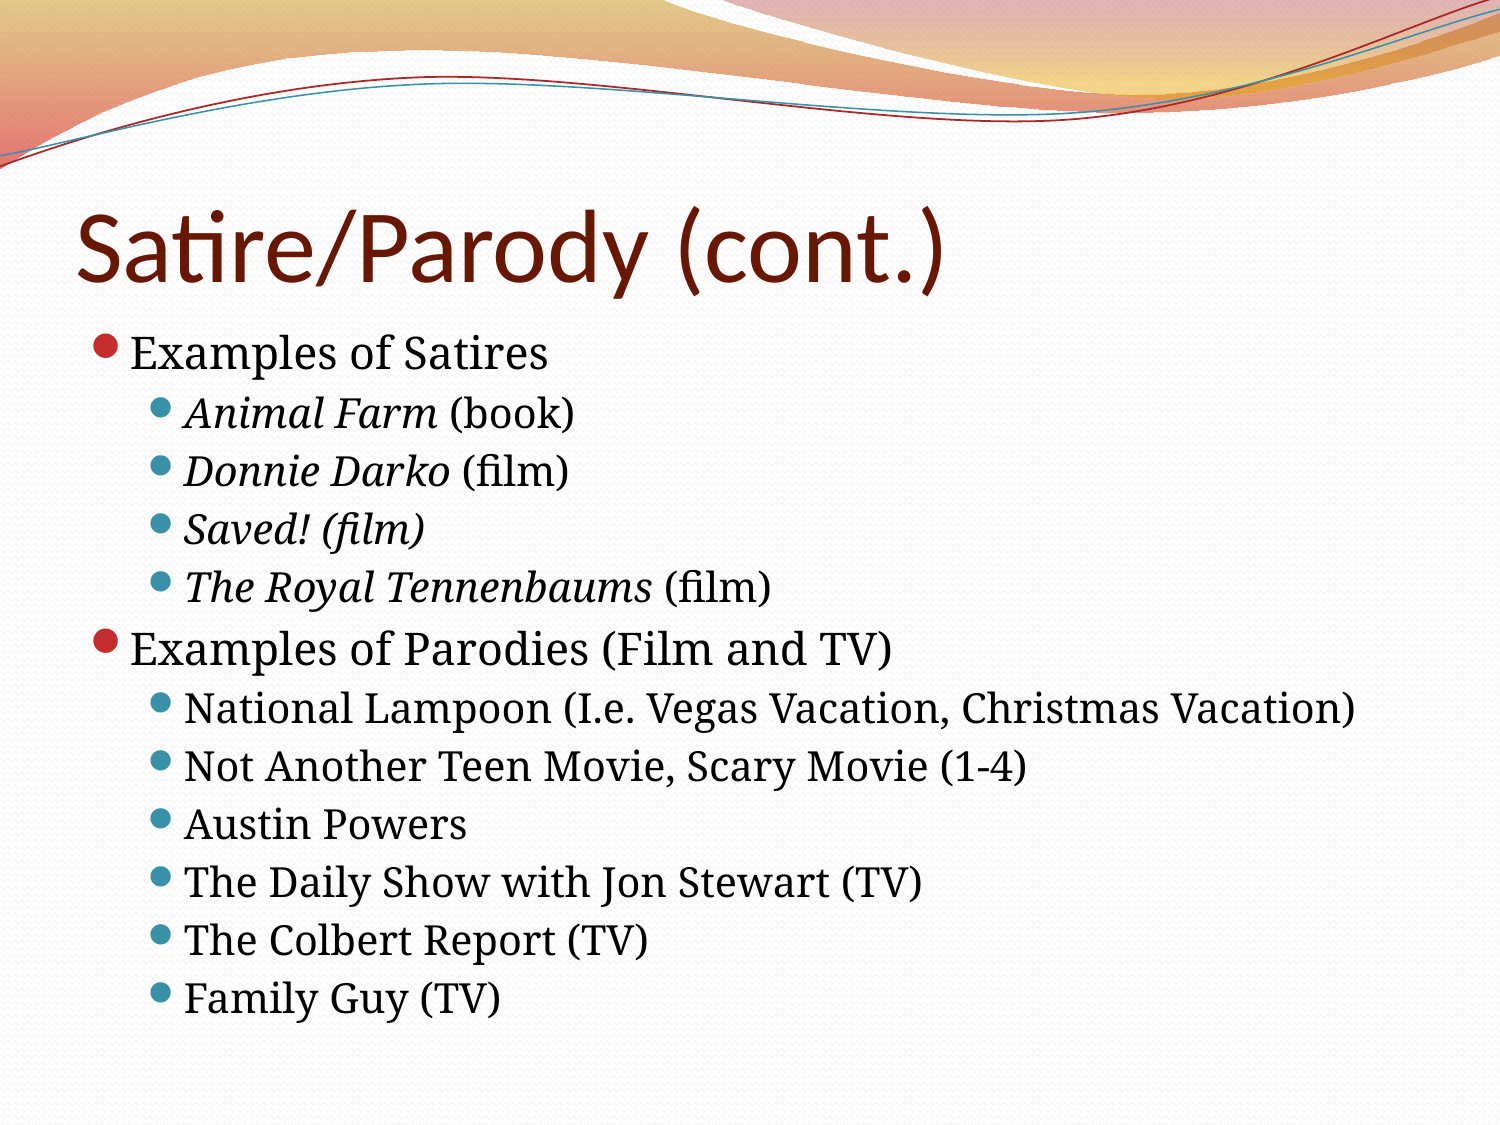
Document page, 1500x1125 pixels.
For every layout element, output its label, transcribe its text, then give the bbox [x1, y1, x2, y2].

list Examples of Satires Animal Farm (book) Donnie Darko (film) Saved! (film) The Royal Tennenbaums (film) Examples of Parodies (Film and TV) National Lampoon (I.e. Vegas Vacation, Christmas Vacation) Not Another Teen Movie, Scary Movie (1-4) Austin Powers The Daily Show with Jon Stewart (TV) The Colbert Report (TV) Family Guy (TV) [75, 317, 1425, 1038]
title Satire/Parody (cont.) [75, 115, 1425, 303]
